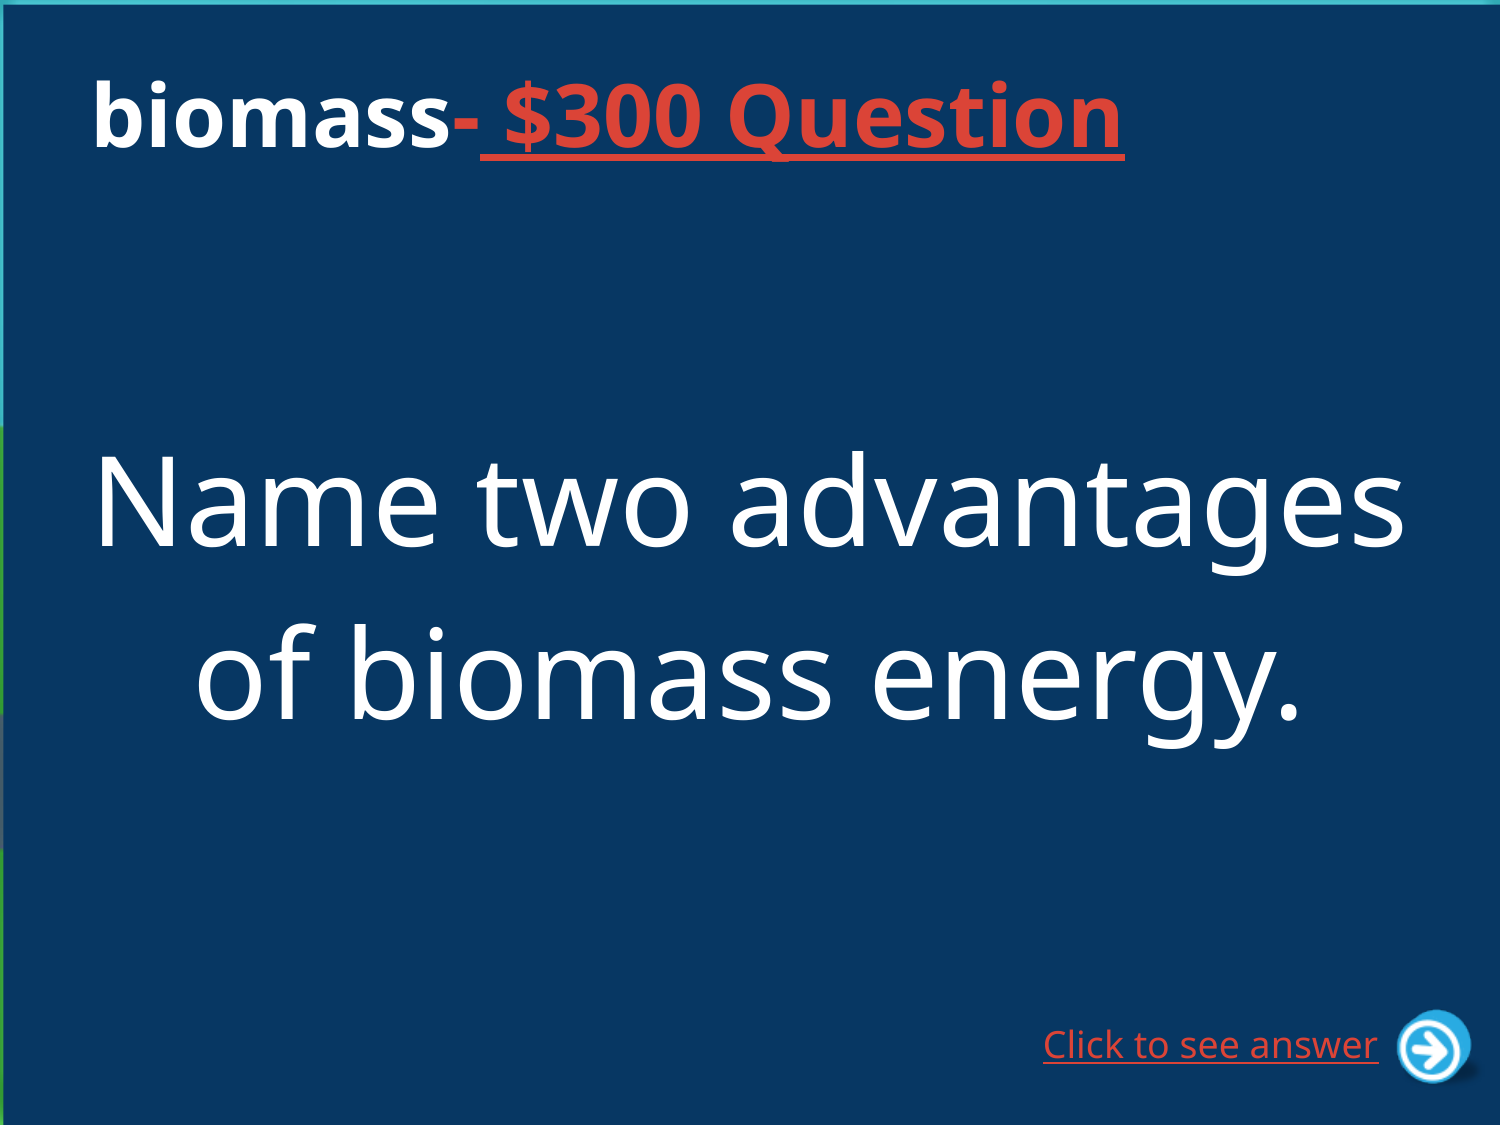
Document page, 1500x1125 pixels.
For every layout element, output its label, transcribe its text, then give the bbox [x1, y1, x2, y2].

text_box Click to see answer [984, 985, 1438, 1109]
picture [0, 0, 1500, 1125]
picture [1384, 996, 1485, 1097]
title biomass- $300 Question [75, 45, 1425, 169]
list Name two advantages of biomass energy. [75, 169, 1425, 976]
text_box [3, 4, 1500, 1125]
